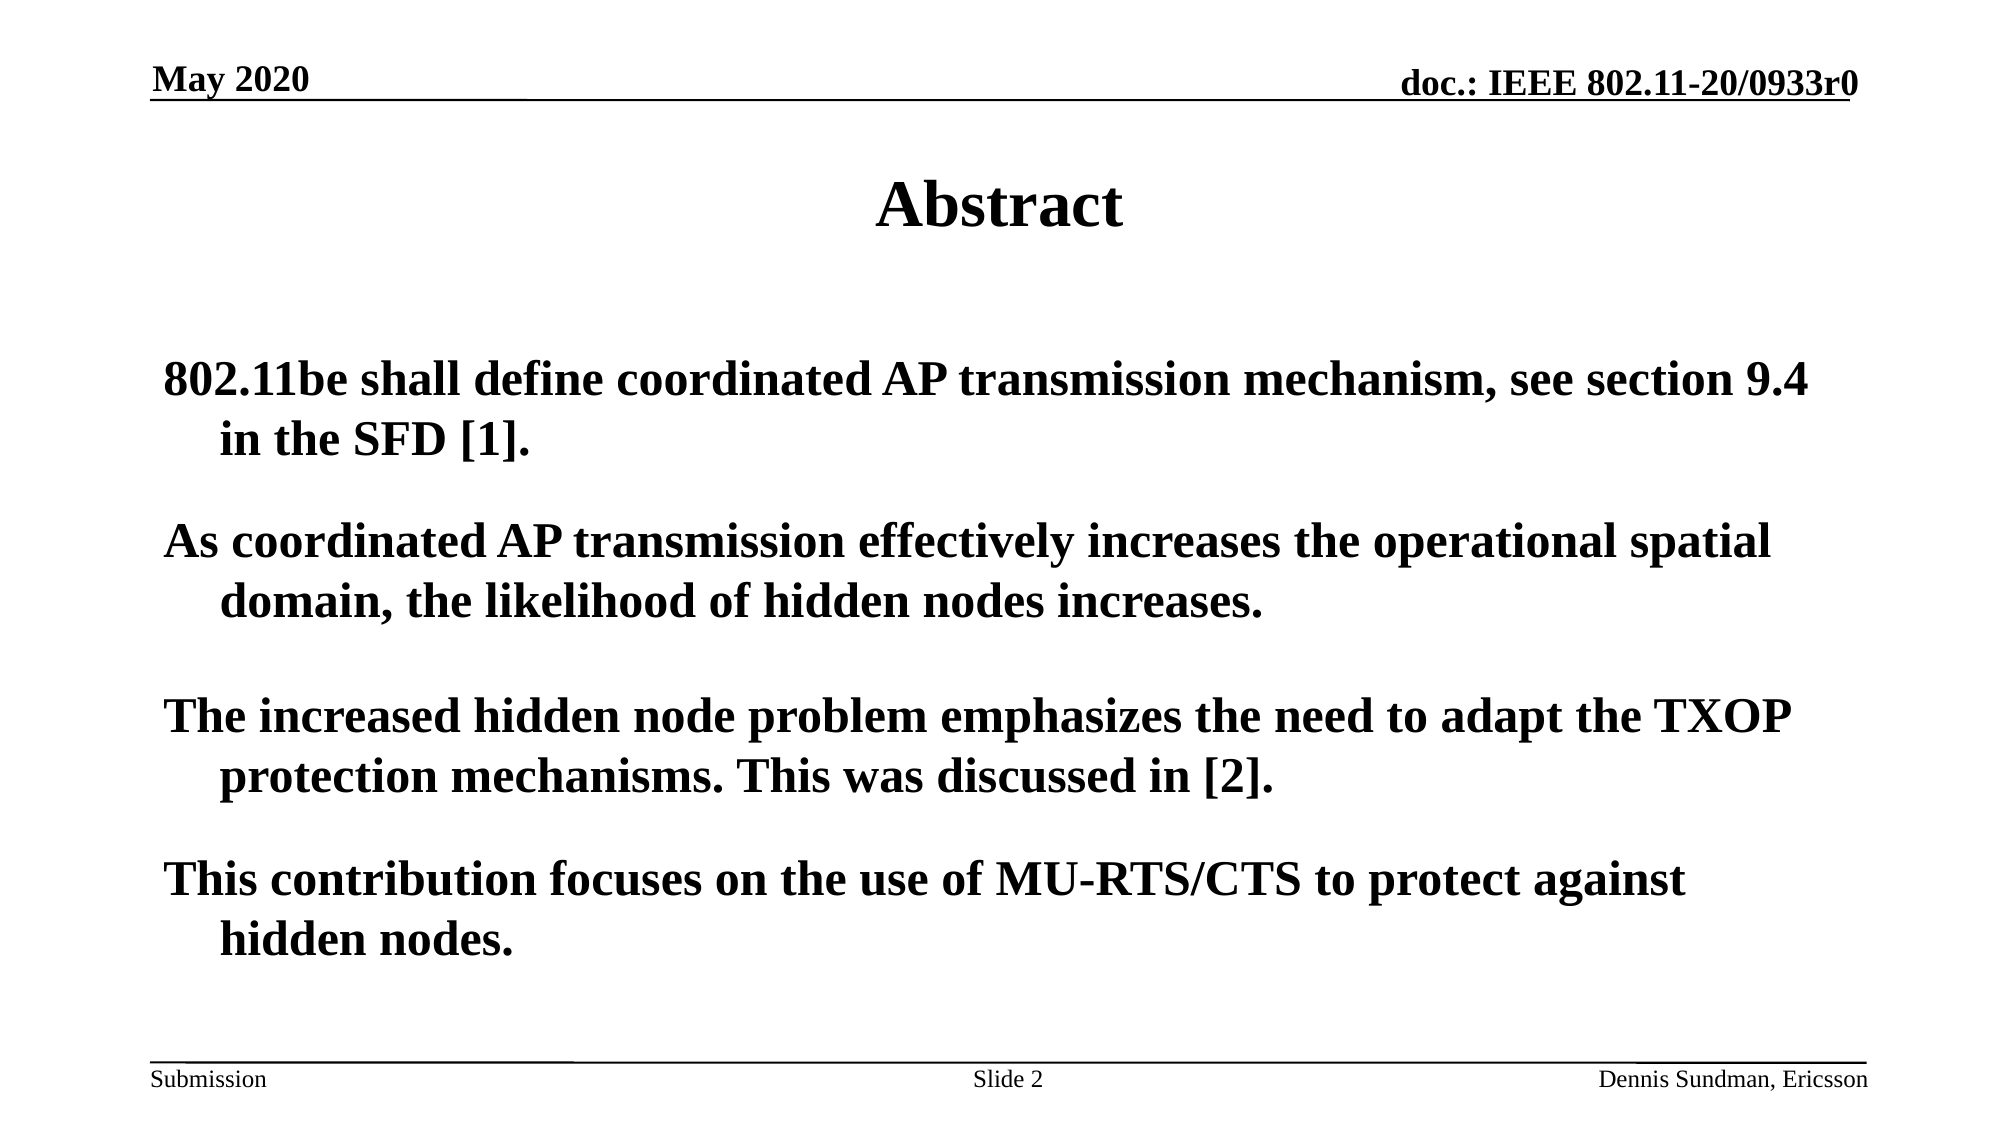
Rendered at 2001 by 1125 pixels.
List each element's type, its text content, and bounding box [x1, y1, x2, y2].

list 802.11be shall define coordinated AP transmission mechanism, see section 9.4 in the SFD [1]. As coordinated AP transmission effectively increases the operational spatial domain, the likelihood of hidden nodes increases. The increased hidden node problem emphasizes the need to adapt the TXOP protection mechanisms. This was discussed in [2]. This contribution focuses on the use of MU-RTS/CTS to protect against hidden nodes. [148, 337, 1849, 1013]
slide_number Slide 2 [950, 1061, 1067, 1123]
title Abstract [149, 112, 1850, 288]
footer Dennis Sundman, Ericsson [1171, 1061, 1869, 1093]
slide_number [152, 54, 563, 100]
